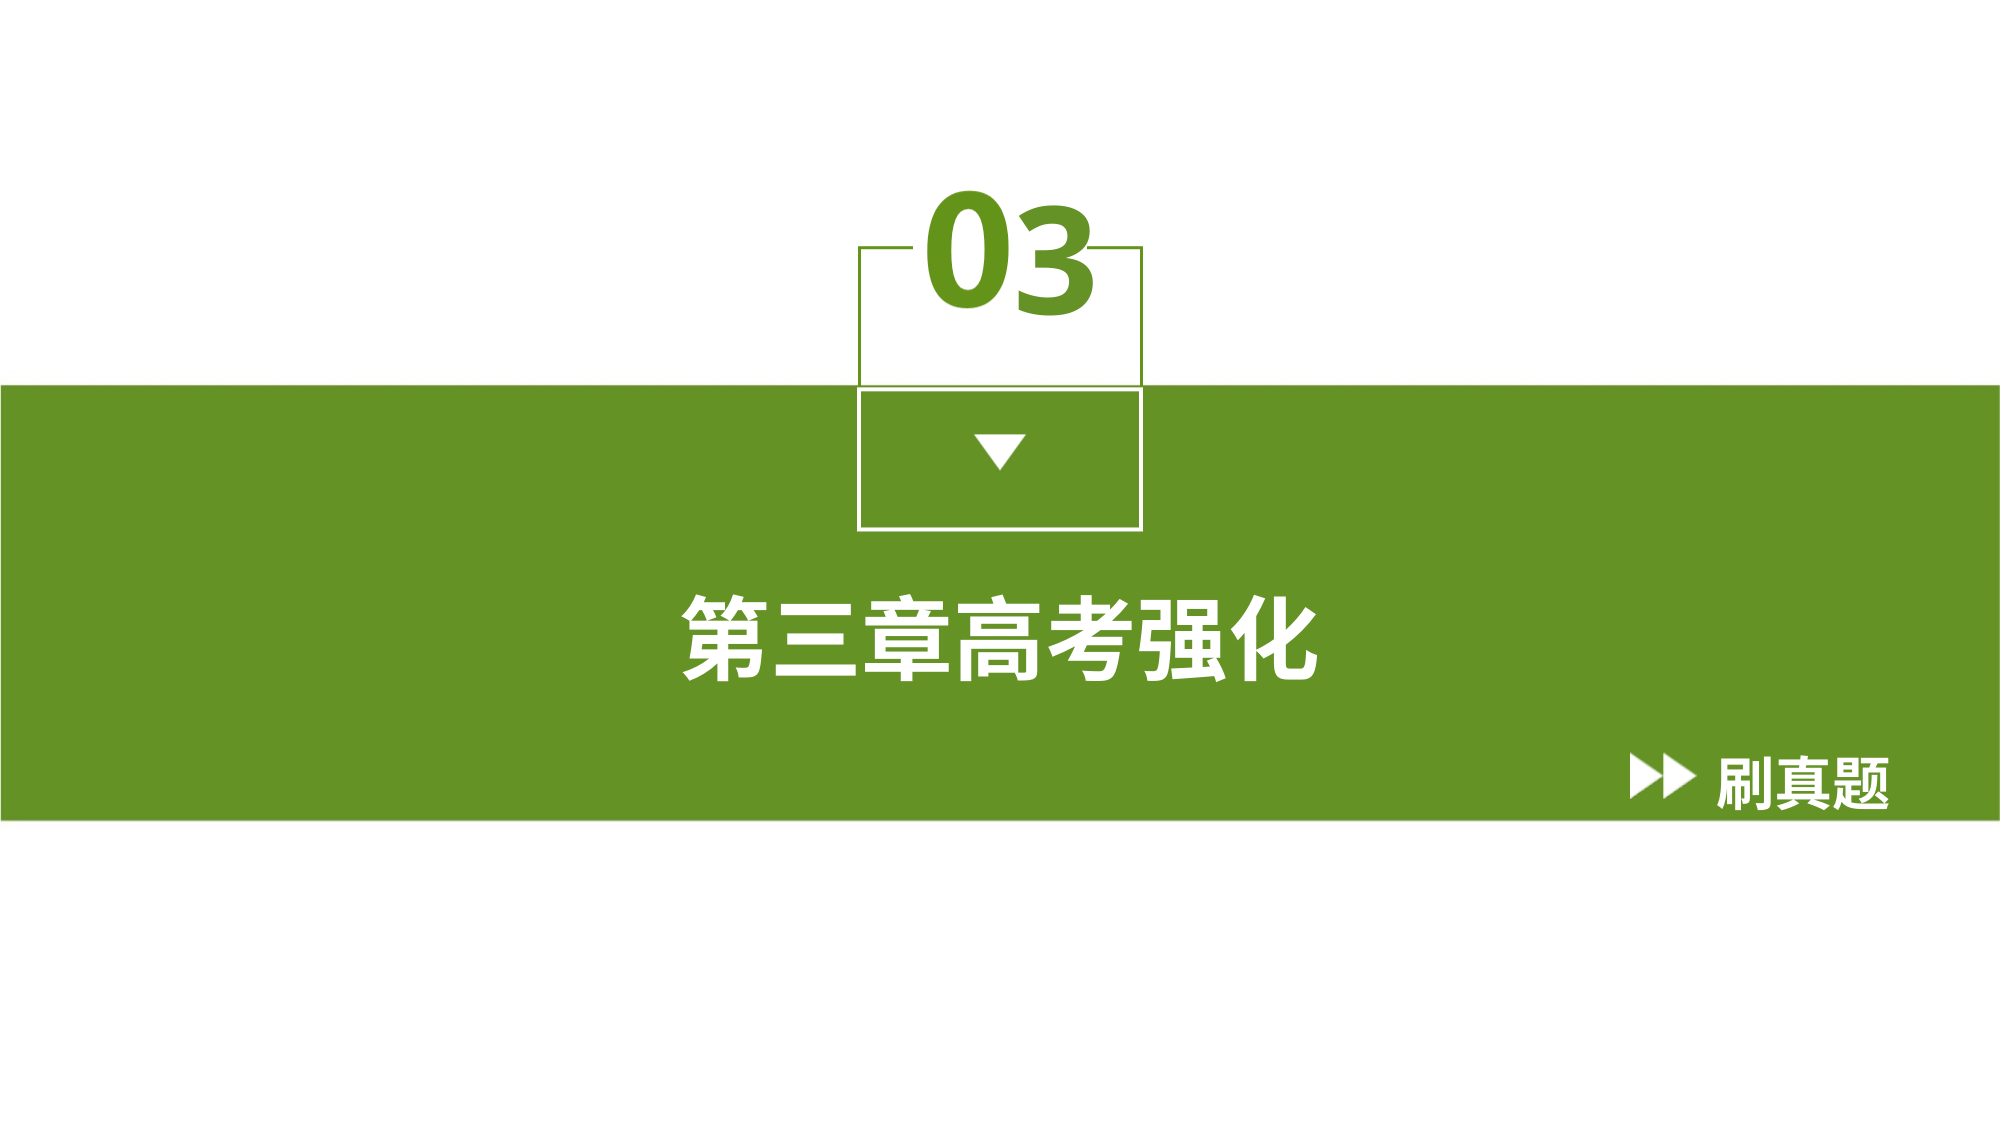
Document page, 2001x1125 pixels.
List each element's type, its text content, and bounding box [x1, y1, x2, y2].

text_box 第三章高考强化 [0, 572, 2000, 699]
picture [0, 0, 2000, 572]
picture [0, 699, 2000, 1125]
text_box 刷真题 [1715, 718, 1997, 812]
text_box 3 [1013, 156, 1173, 353]
